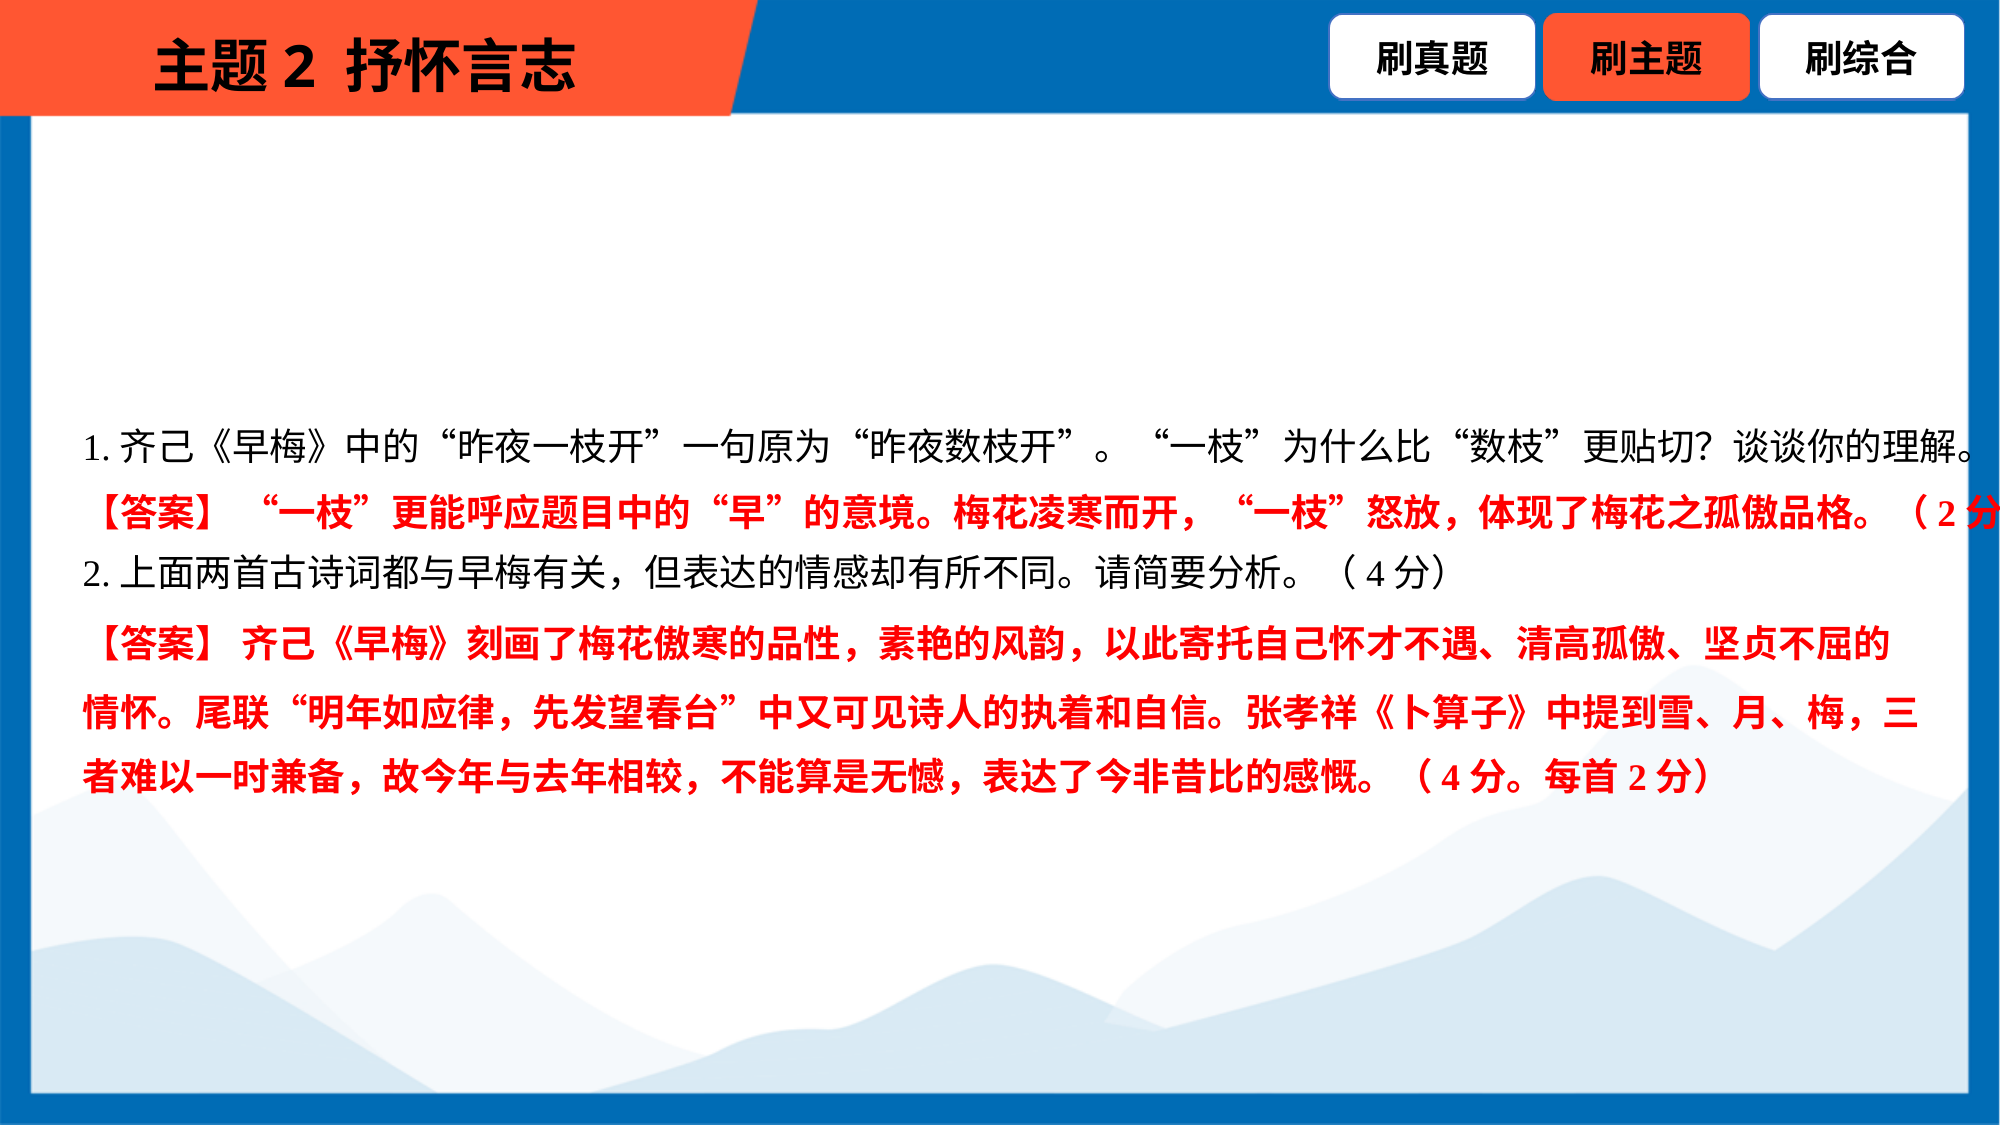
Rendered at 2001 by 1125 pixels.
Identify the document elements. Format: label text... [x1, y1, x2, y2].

picture [0, 0, 2000, 1125]
text_box 【答案】 “一枝”更能呼应题目中的“早”的意境。梅花凌寒而开，“一枝”怒放，体现了梅花之孤傲品格。（2分） [82, 468, 1939, 527]
text_box 2.上面两首古诗词都与早梅有关，但表达的情感却有所不同。请简要分析。（4分） [82, 528, 1917, 588]
text_box 1.齐己《早梅》中的“昨夜一枝开”一句原为“昨夜数枝开”。“一枝”为什么比“数枝”更贴切？谈谈你的理解。（2分） [82, 403, 1969, 462]
text_box 【答案】 齐己《早梅》刻画了梅花傲寒的品性，素艳的风韵，以此寄托自己怀才不遇、清高孤傲、坚贞不屈的 情怀。尾联“明年如应律，先发望春台”中又可见诗人的执着和自信。张孝祥《卜算子》中提到雪、月、梅，三 者难以一时兼备，故今年与去年相较，不能算是无憾，表达了今非昔比的感慨。（4分。每首2分） [82, 596, 1917, 792]
